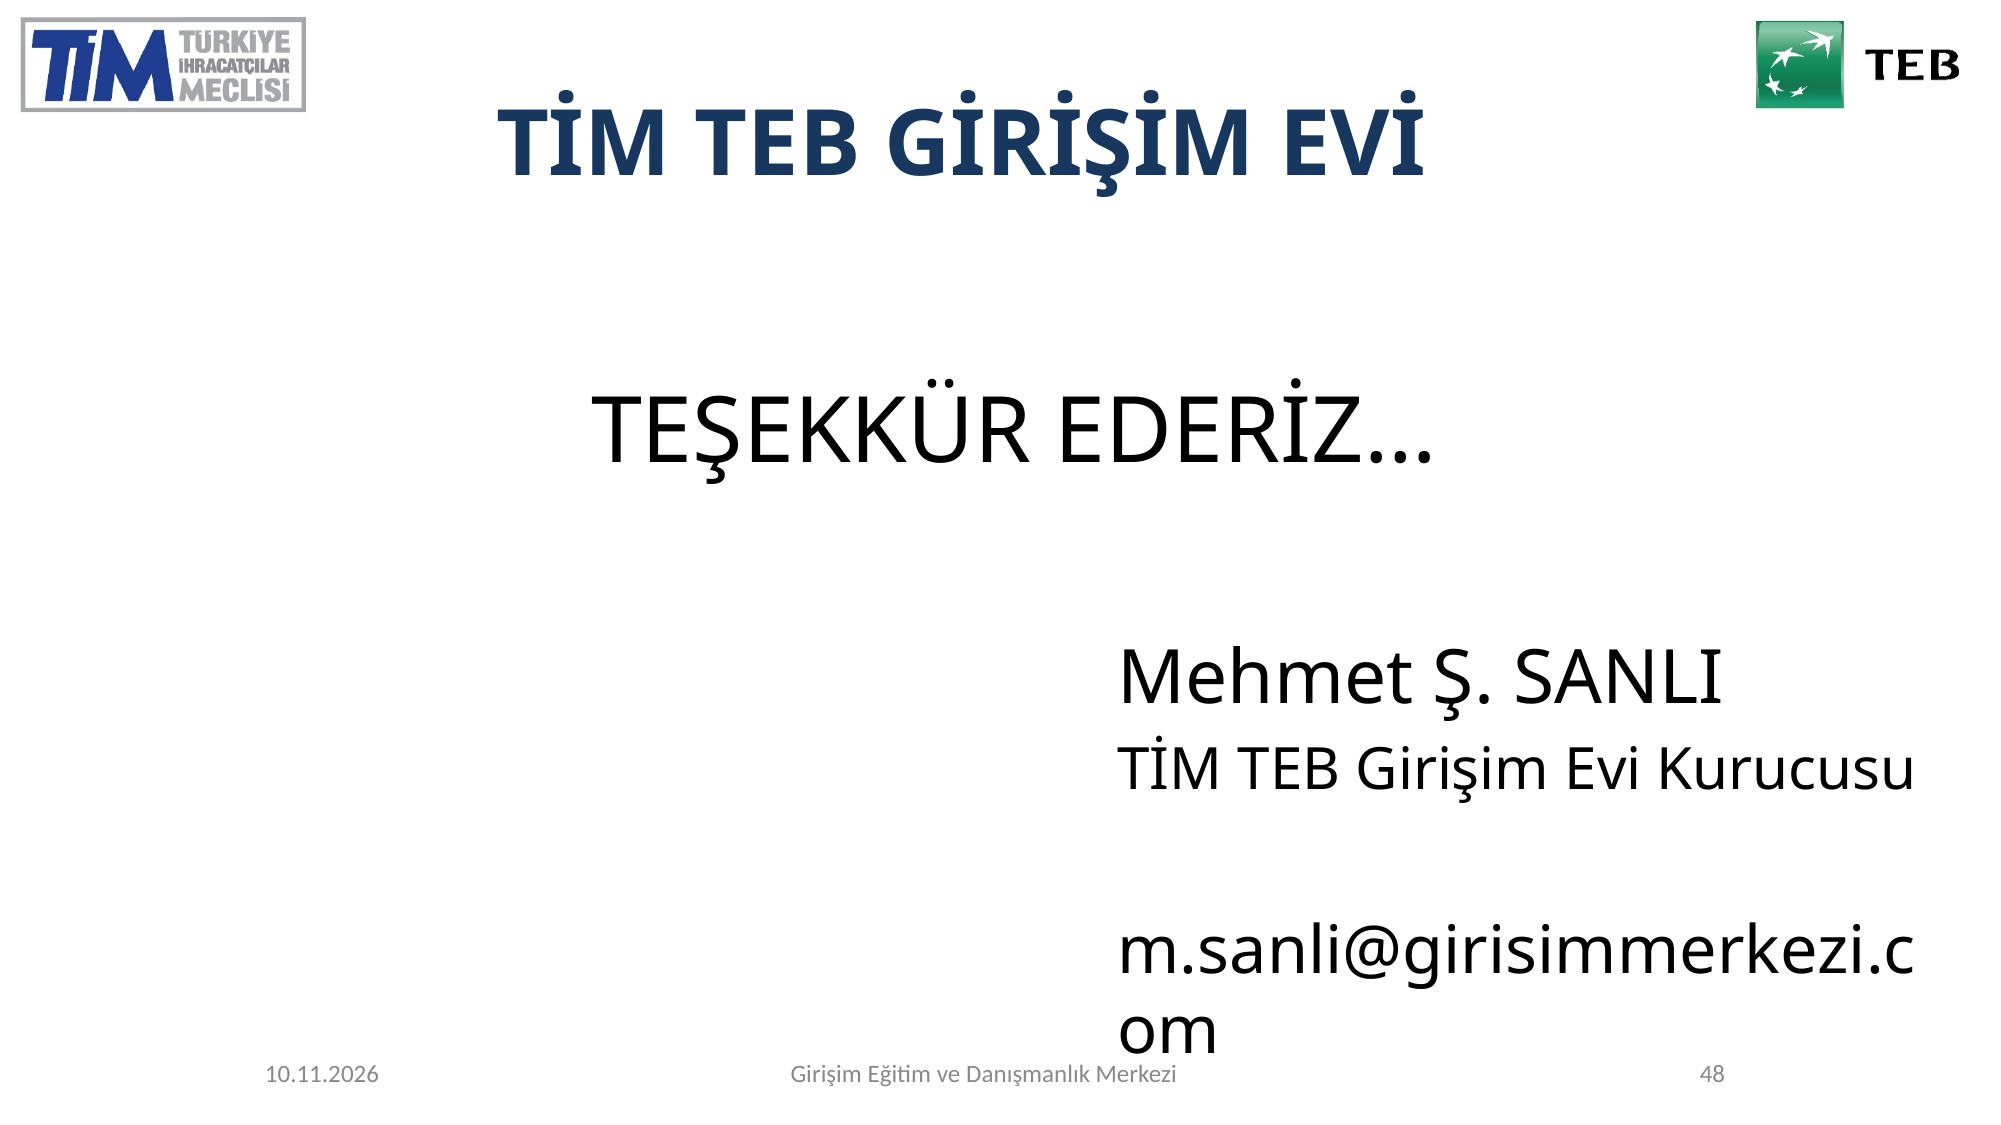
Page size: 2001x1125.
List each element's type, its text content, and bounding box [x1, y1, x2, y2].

footer Girişim Eğitim ve Danışmanlık Merkezi [700, 1042, 1268, 1103]
list Mehmet Ş. SANLI TİM TEB Girişim Evi Kurucusu m.sanli@girisimmerkezi.com [1102, 621, 1953, 1012]
title TİM TEB GİRİŞİM EVİ [275, 45, 1648, 233]
slide_number 48 [1314, 1042, 1741, 1103]
picture [1751, 15, 1967, 114]
picture [19, 15, 308, 114]
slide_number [249, 1042, 654, 1103]
text_box TEŞEKKÜR EDERİZ… [576, 363, 1524, 489]
